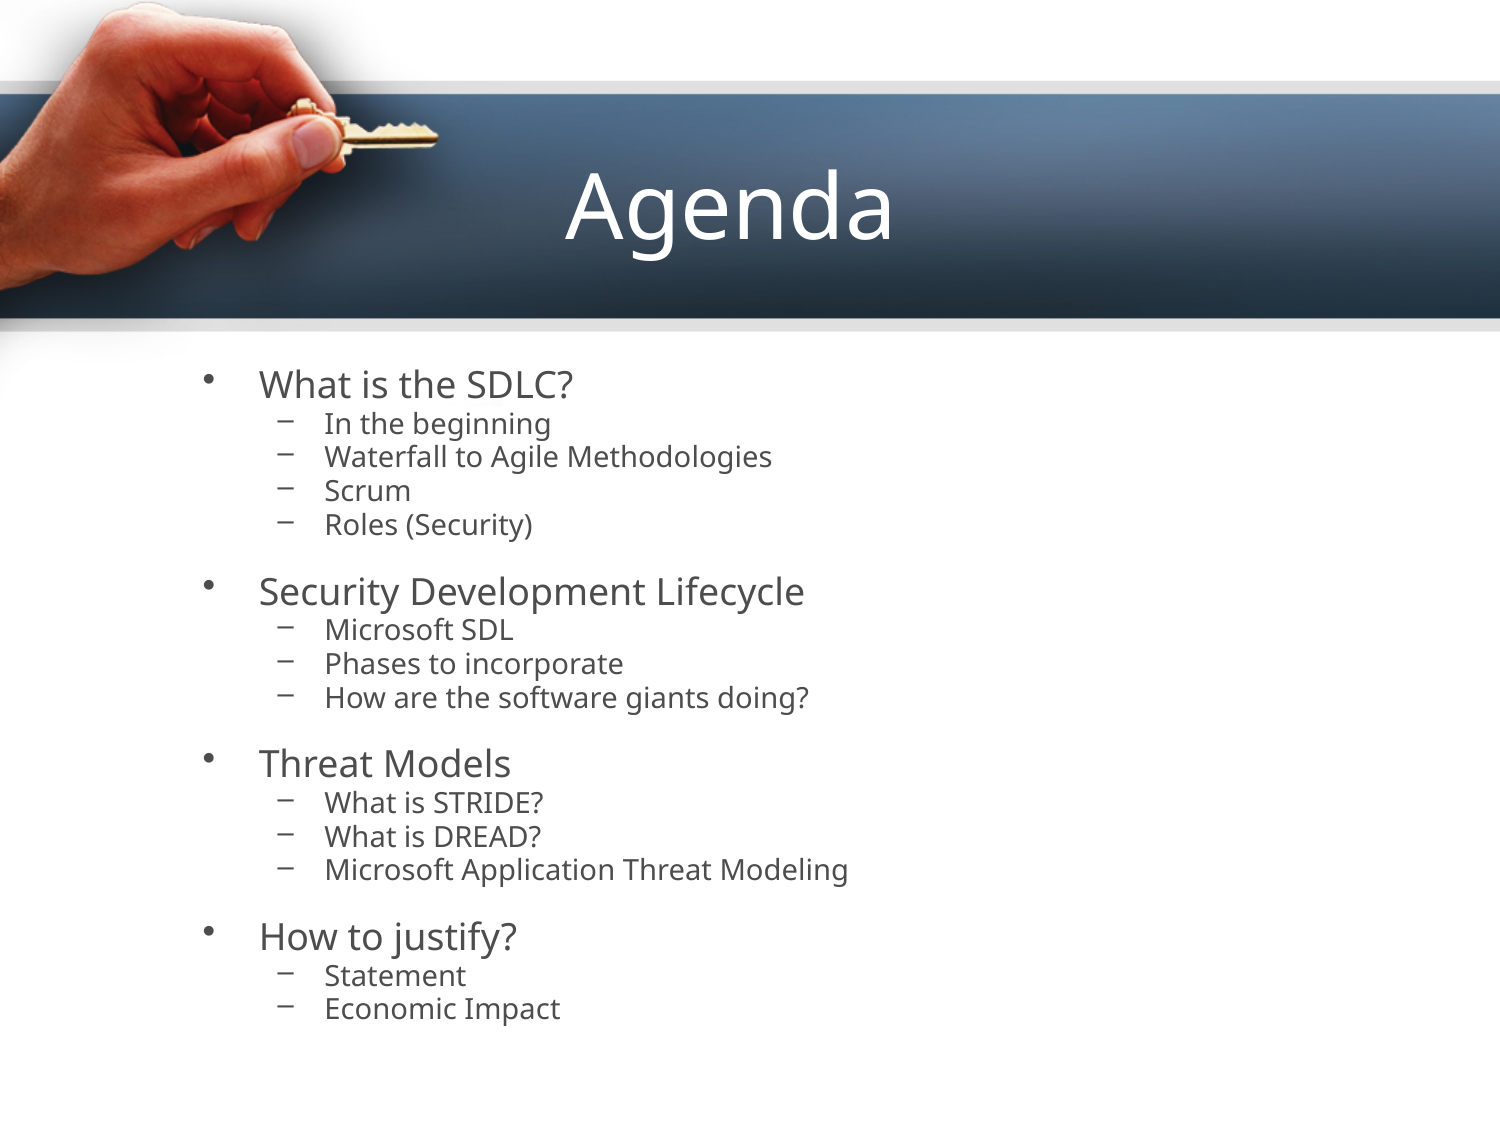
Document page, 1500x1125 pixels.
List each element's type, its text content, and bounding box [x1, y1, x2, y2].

list What is the SDLC? In the beginning Waterfall to Agile Methodologies Scrum Roles (Security) Security Development Lifecycle Microsoft SDL Phases to incorporate How are the software giants doing? Threat Models What is STRIDE? What is DREAD? Microsoft Application Threat Modeling How to justify? Statement Economic Impact [187, 362, 1288, 1125]
title Agenda [337, 137, 1126, 268]
picture [0, 0, 1500, 1125]
